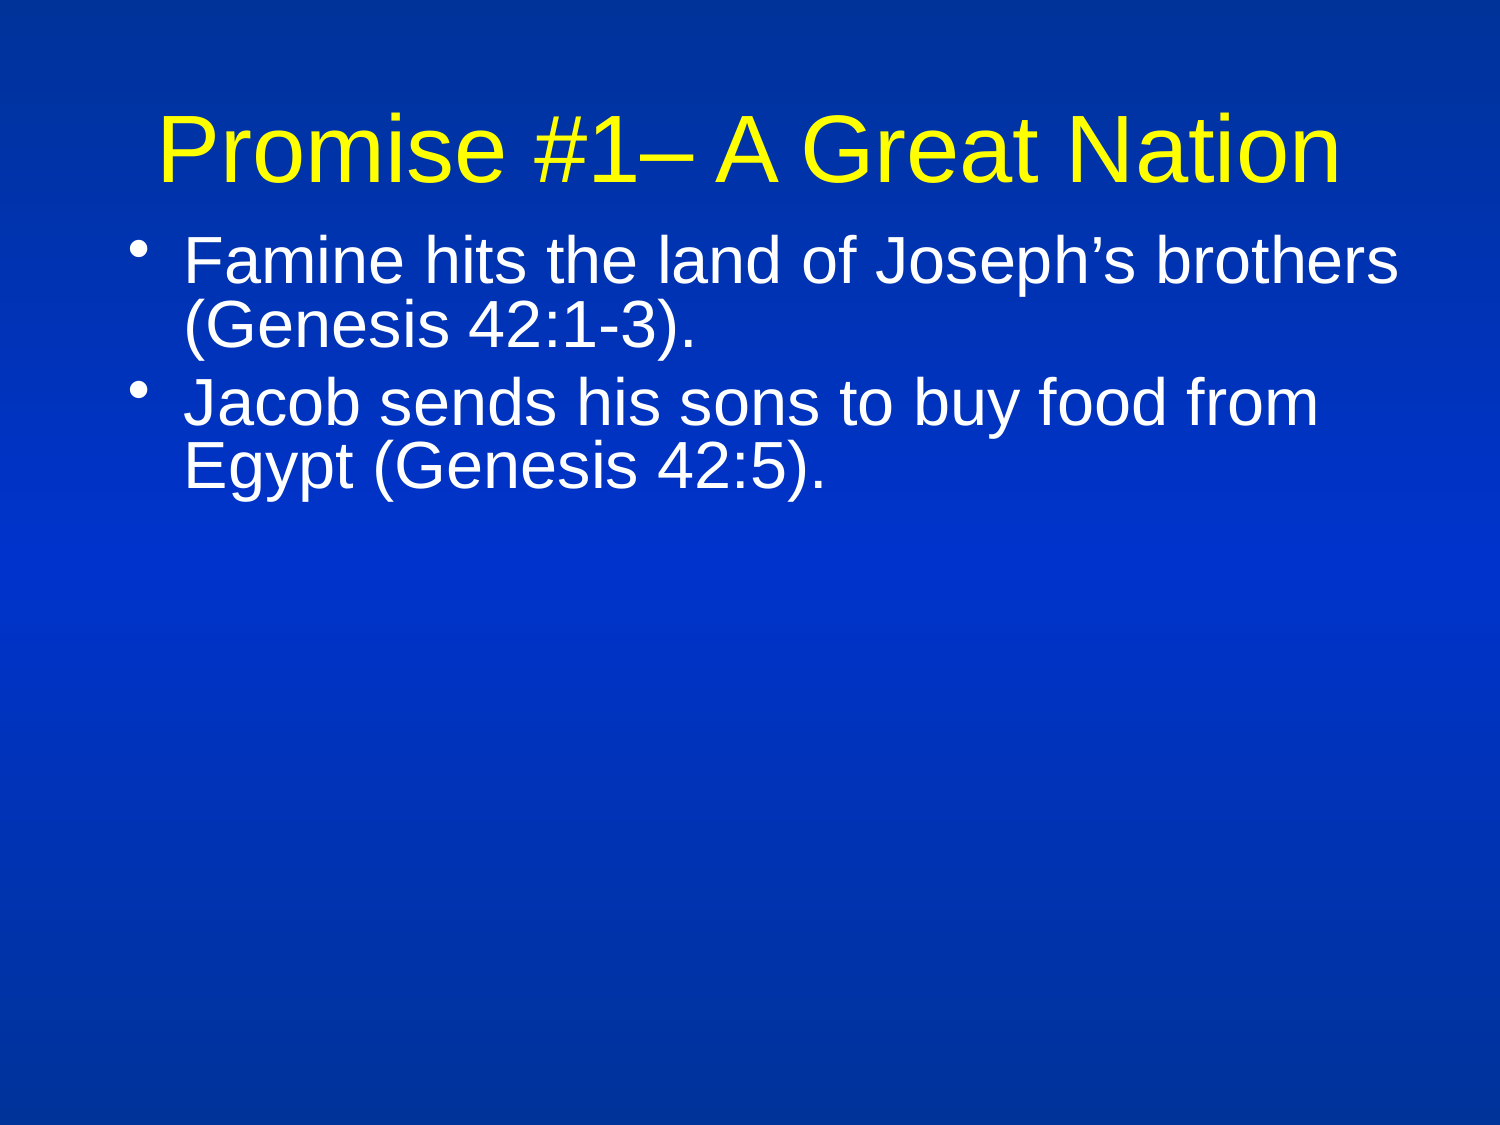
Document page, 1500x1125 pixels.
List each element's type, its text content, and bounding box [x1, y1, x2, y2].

title Promise #1– A Great Nation [37, 50, 1463, 238]
list Famine hits the land of Joseph’s brothers (Genesis 42:1-3). Jacob sends his sons to buy food from Egypt (Genesis 42:5). [112, 224, 1475, 1088]
